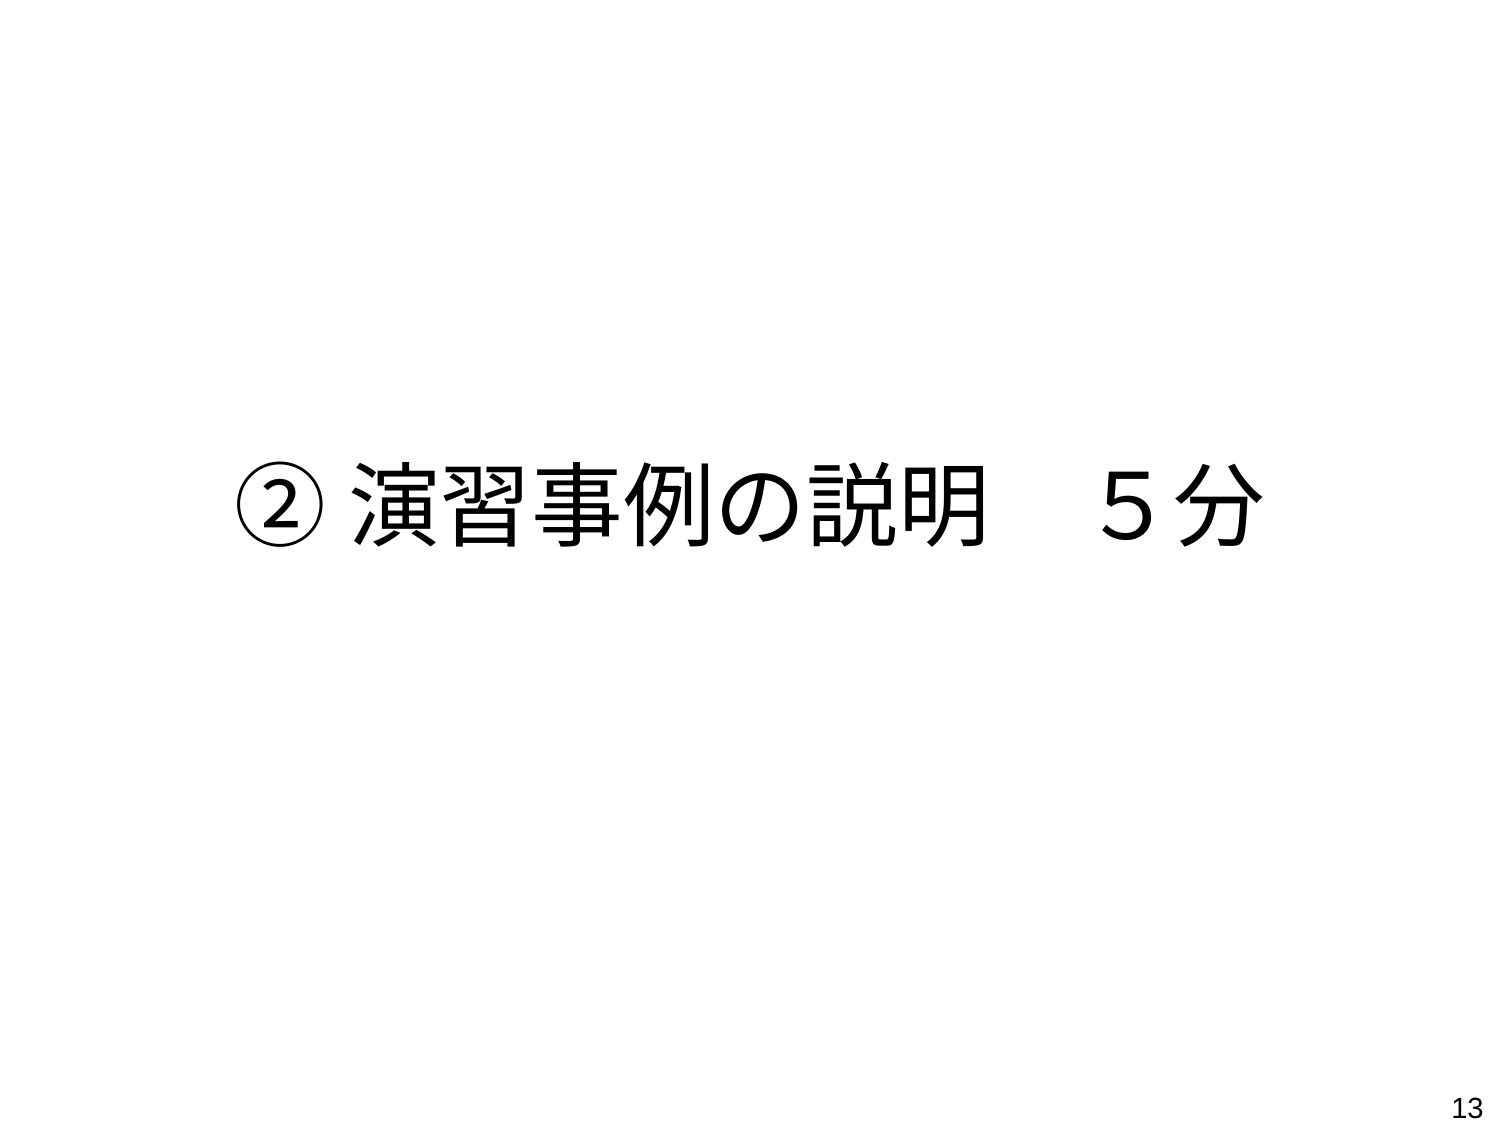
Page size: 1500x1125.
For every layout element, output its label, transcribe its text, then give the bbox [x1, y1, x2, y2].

title ②演習事例の説明 ５分 [75, 408, 1425, 597]
slide_number 13 [1148, 1081, 1499, 1125]
